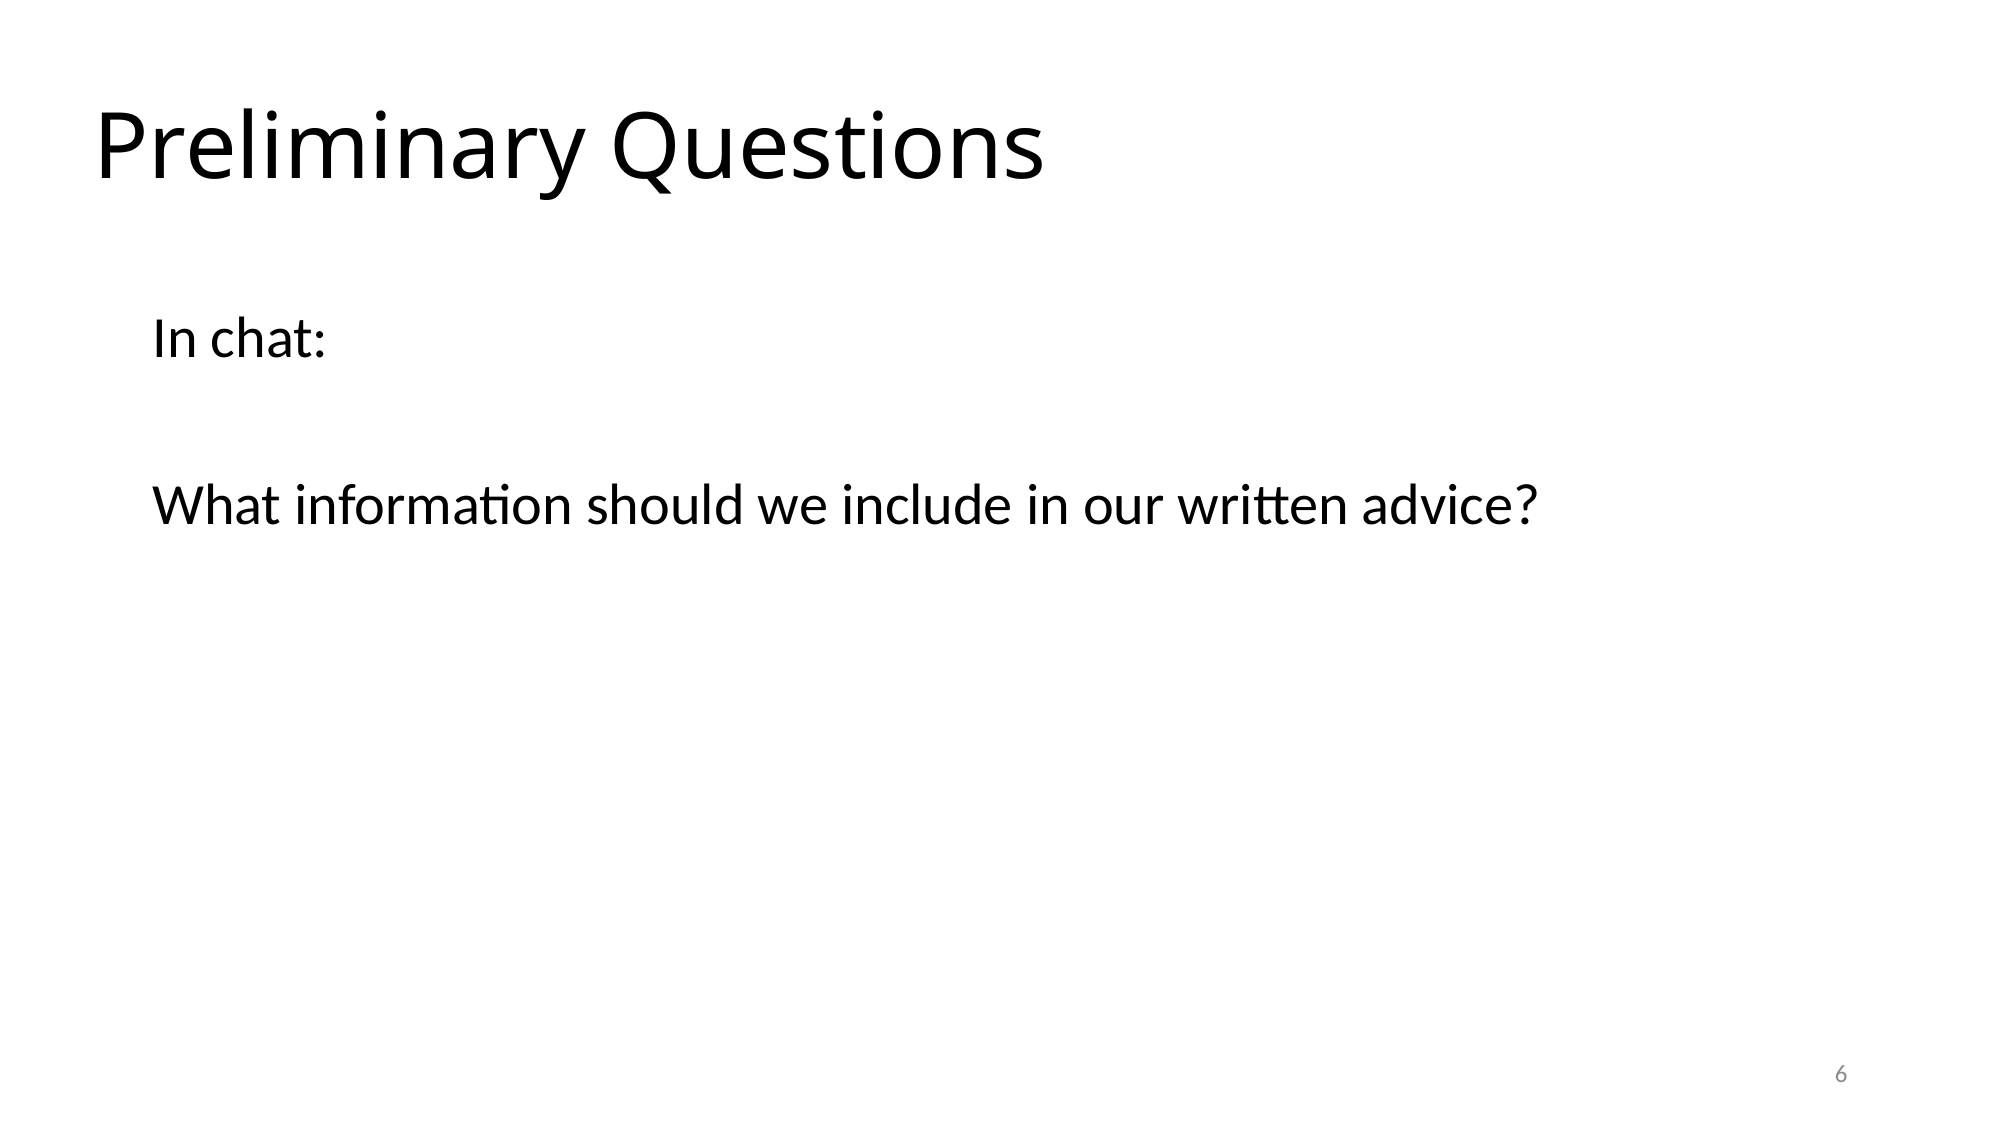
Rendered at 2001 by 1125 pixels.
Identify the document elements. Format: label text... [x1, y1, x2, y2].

slide_number 6 [1412, 1042, 1863, 1103]
list In chat: What information should we include in our written advice? [137, 299, 1863, 1014]
title Preliminary Questions [78, 40, 1804, 258]
